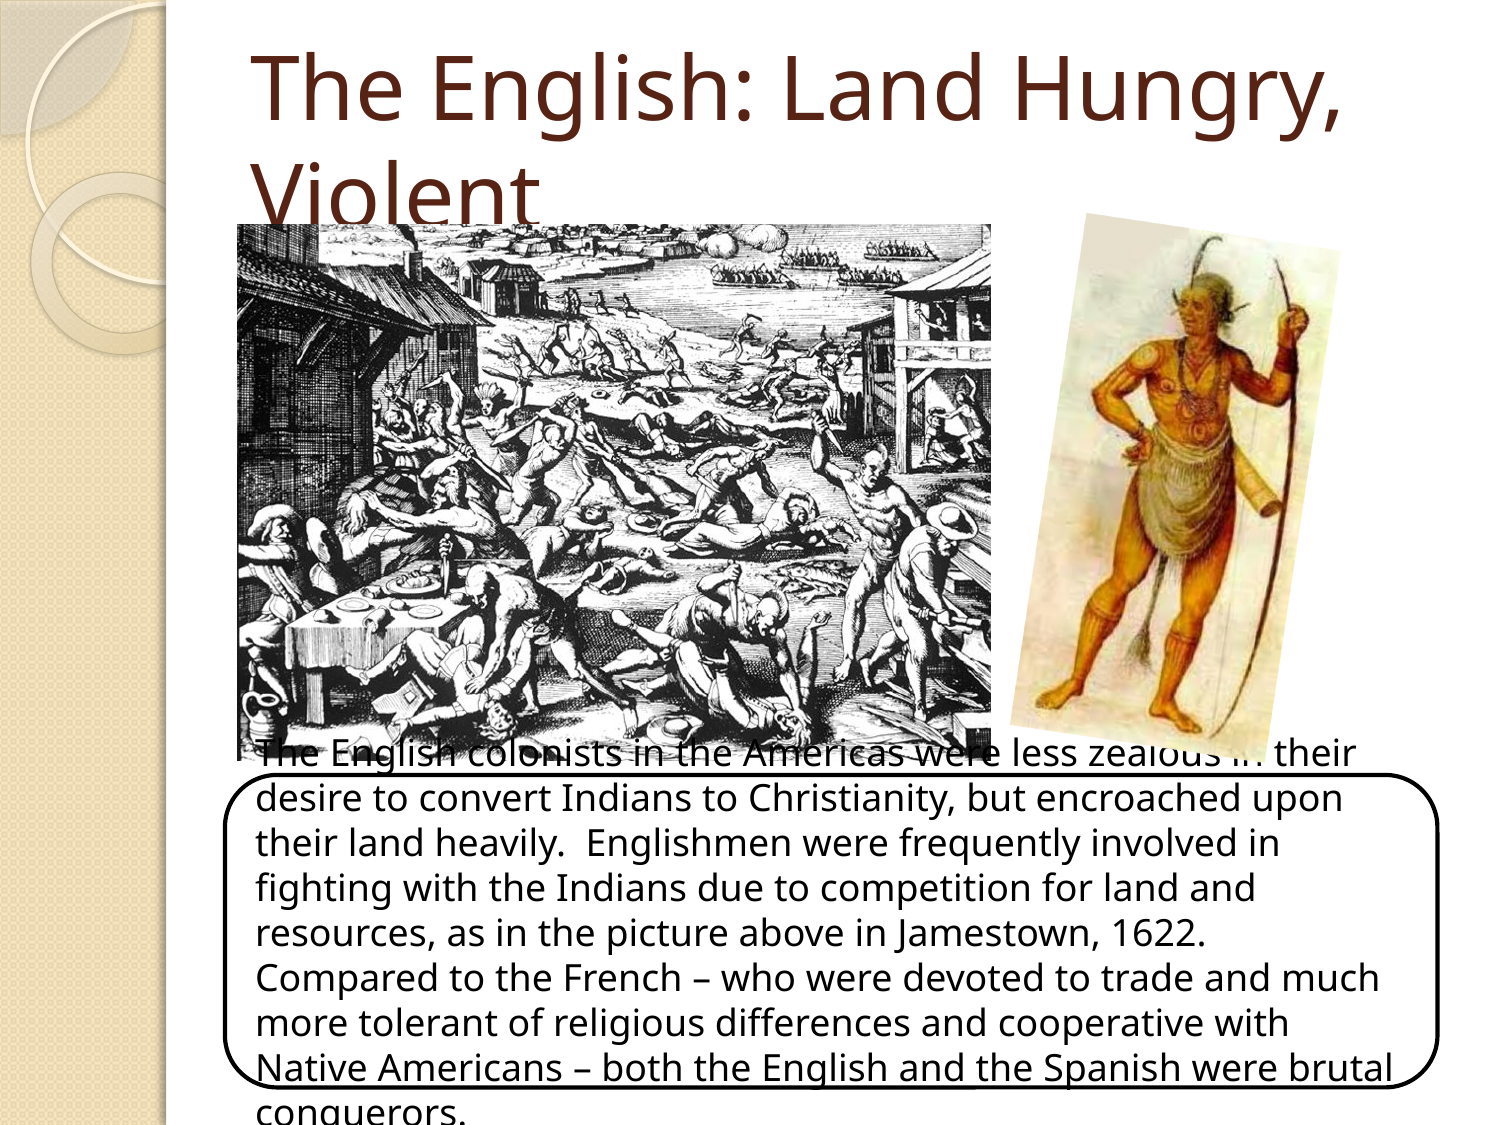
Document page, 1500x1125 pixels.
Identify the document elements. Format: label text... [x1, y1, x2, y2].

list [237, 224, 991, 761]
picture [1011, 214, 1340, 762]
title The English: Land Hungry, Violent [235, 45, 1466, 233]
text_box The English colonists in the Americas were less zealous in their desire to convert Indians to Christianity, but encroached upon their land heavily. Englishmen were frequently involved in fighting with the Indians due to competition for land and resources, as in the picture above in Jamestown, 1622. Compared to the French – who were devoted to trade and much more tolerant of religious differences and cooperative with Native Americans – both the English and the Spanish were brutal conquerors. [222, 772, 1440, 1090]
